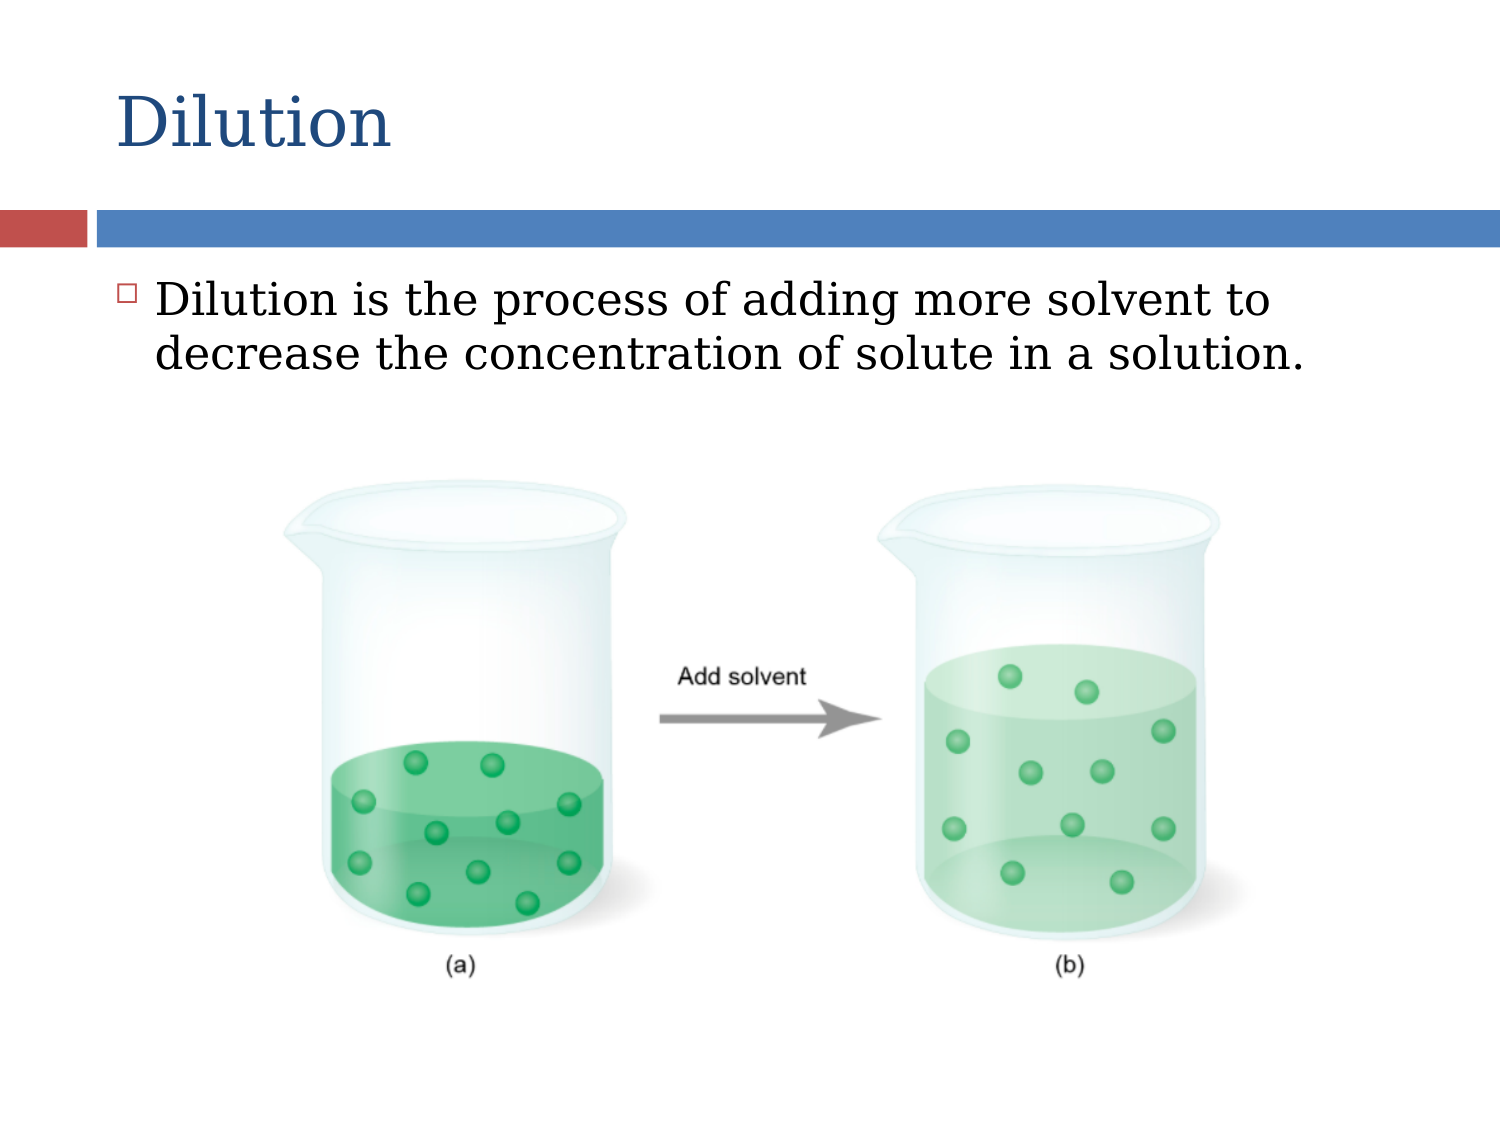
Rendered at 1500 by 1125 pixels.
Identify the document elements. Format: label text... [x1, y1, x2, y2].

picture [237, 399, 1307, 1028]
title Dilution [100, 37, 1438, 200]
list Dilution is the process of adding more solvent to decrease the concentration of solute in a solution. [100, 262, 1438, 1000]
